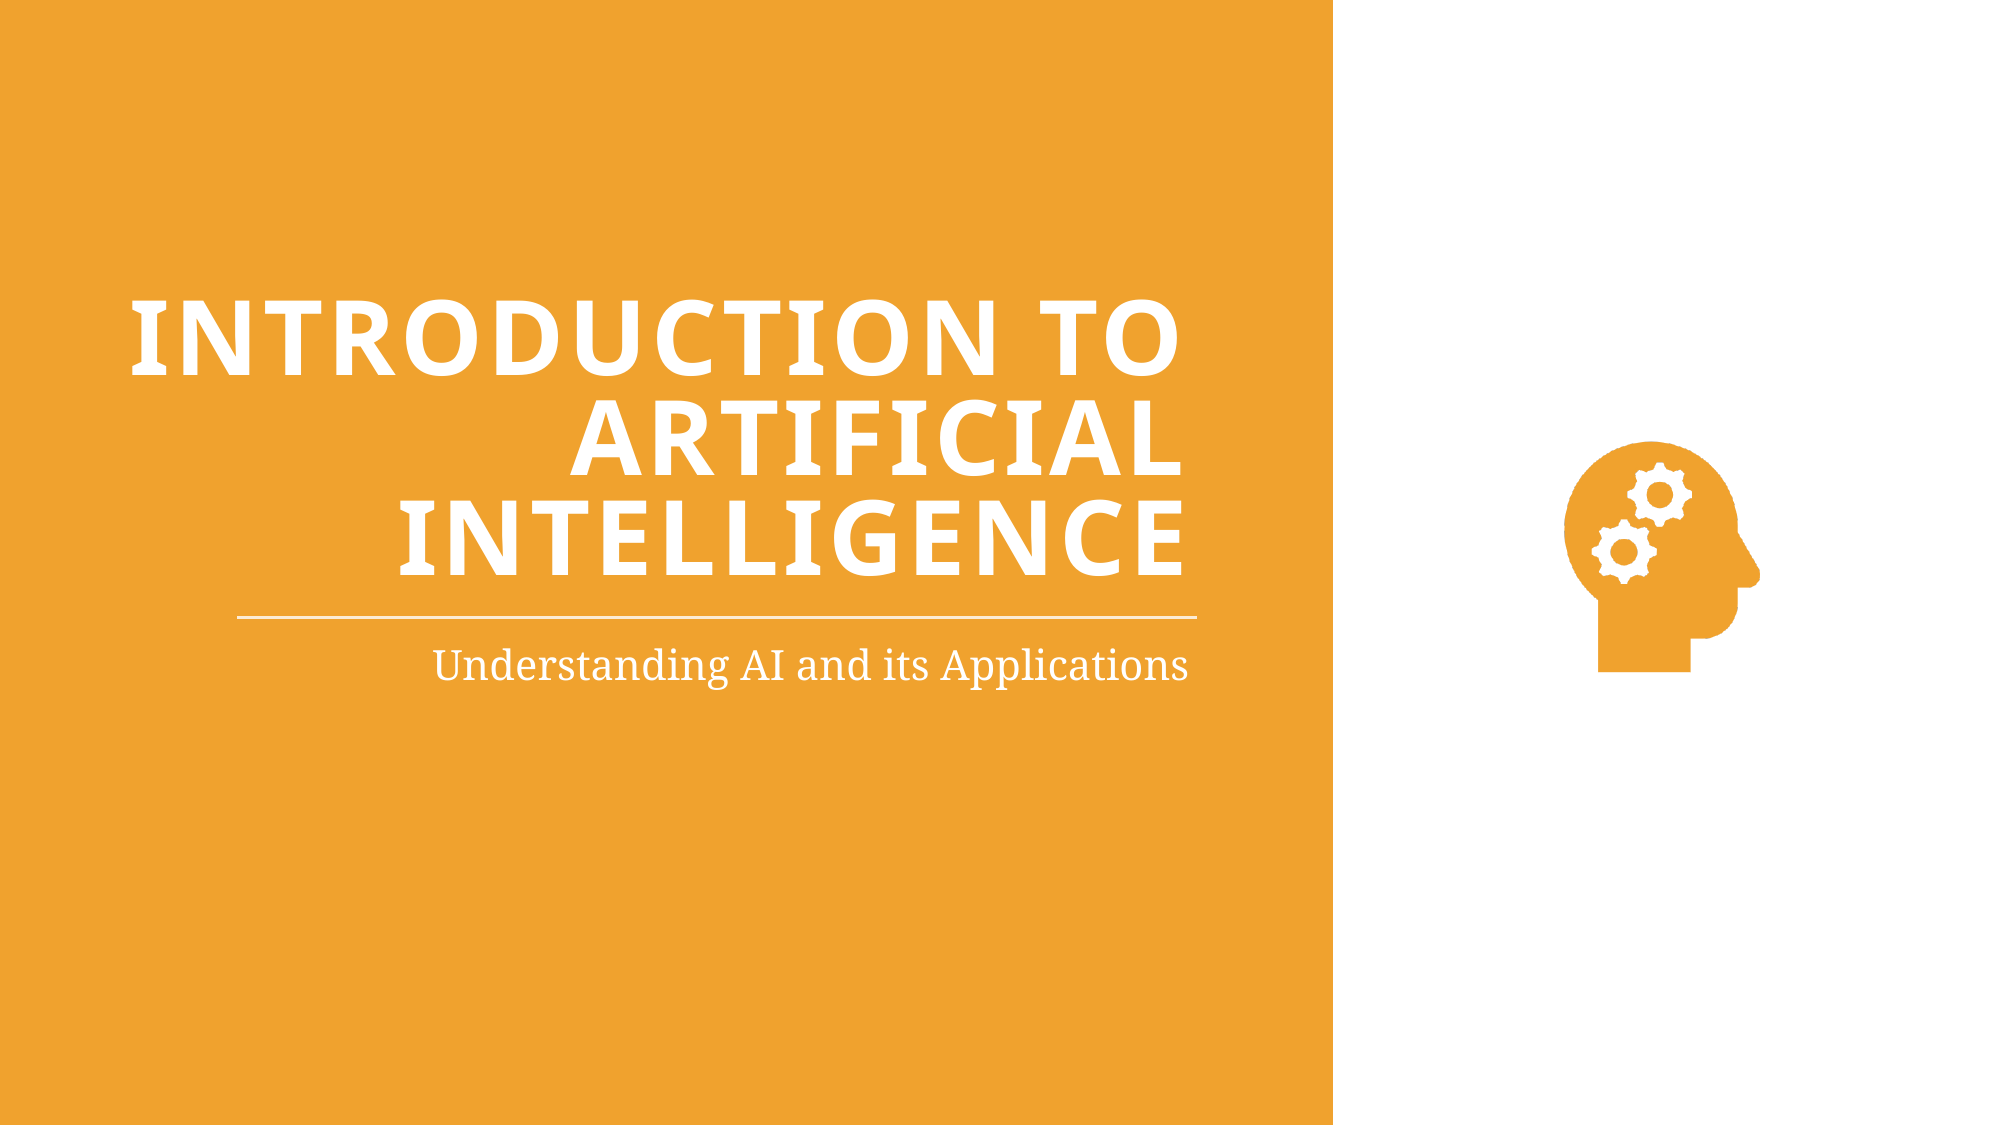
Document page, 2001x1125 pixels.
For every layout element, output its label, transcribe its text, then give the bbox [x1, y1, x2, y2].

subtitle Understanding AI and its Applications [104, 631, 1205, 1019]
picture [1526, 426, 1798, 698]
text_box [1334, 0, 2000, 1125]
text_box [0, 0, 1334, 1125]
title Introduction to Artificial Intelligence [104, 104, 1205, 603]
